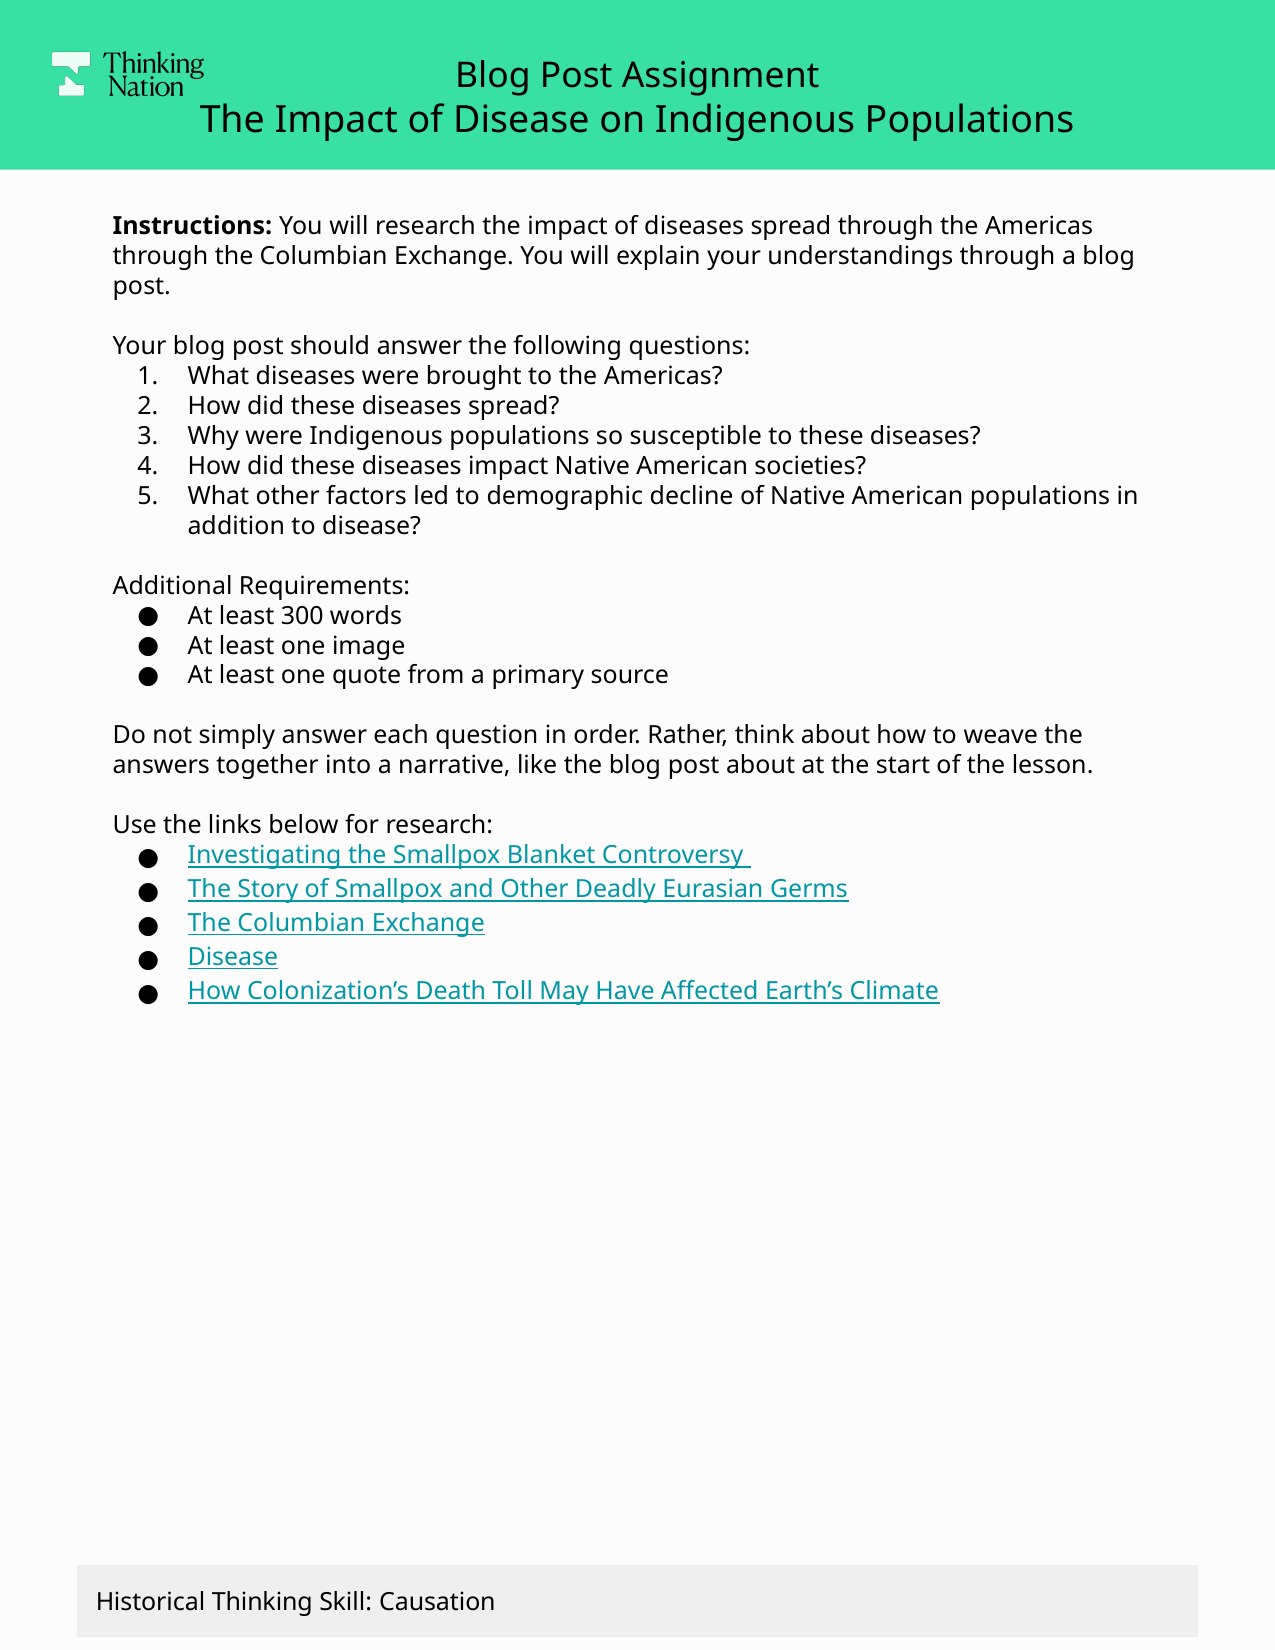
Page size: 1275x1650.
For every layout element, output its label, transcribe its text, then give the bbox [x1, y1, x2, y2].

text_box Instructions: You will research the impact of diseases spread through the Americas through the Columbian Exchange. You will explain your understandings through a blog post. Your blog post should answer the following questions: What diseases were brought to the Americas? How did these diseases spread? Why were Indigenous populations so susceptible to these diseases? How did these diseases impact Native American societies? What other factors led to demographic decline of Native American populations in addition to disease? Additional Requirements: At least 300 words At least one image At least one quote from a primary source Do not simply answer each question in order. Rather, think about how to weave the answers together into a narrative, like the blog post about at the start of the lesson. Use the links below for research: Investigating the Smallpox Blanket Controversy The Story of Smallpox and Other Deadly Eurasian Germs The Columbian Exchange Disease How Colonization’s Death Toll May Have Affected Earth’s Climate [97, 194, 1178, 1054]
text_box Blog Post Assignment The Impact of Disease on Indigenous Populations [0, 0, 1275, 170]
picture [35, 37, 210, 110]
text_box Historical Thinking Skill: Causation [76, 1565, 1198, 1638]
